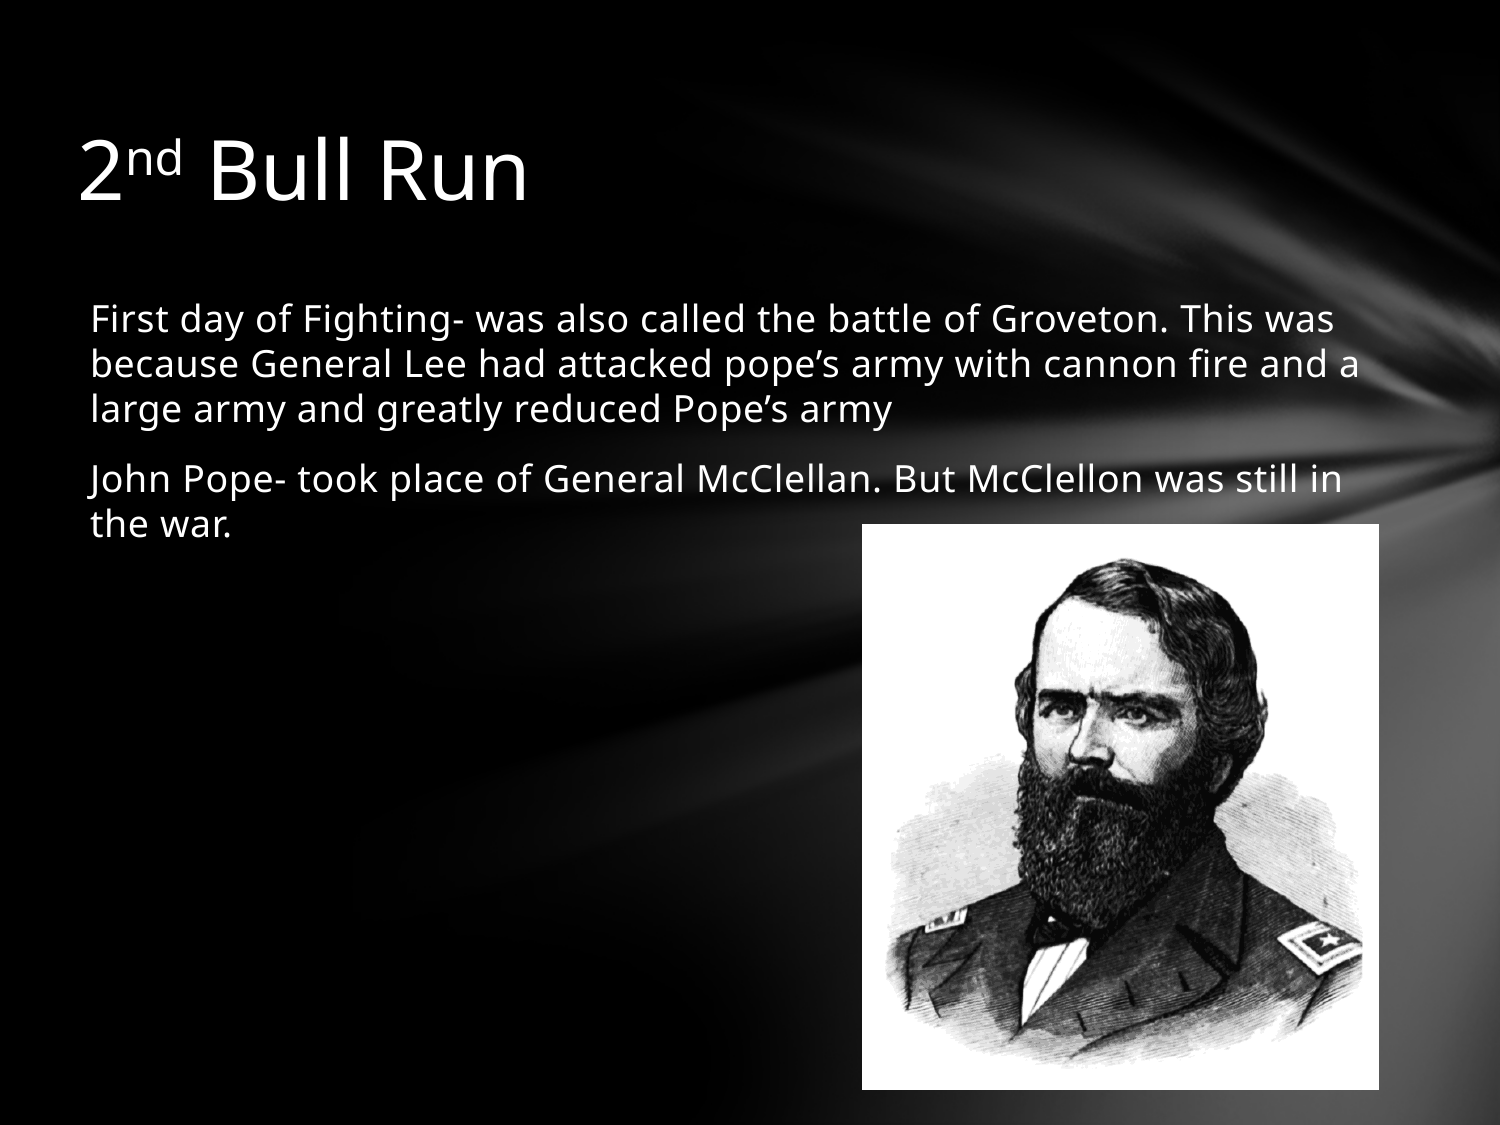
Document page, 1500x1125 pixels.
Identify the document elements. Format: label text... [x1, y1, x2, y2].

picture [862, 524, 1379, 1091]
title 2nd Bull Run [62, 37, 1413, 225]
list First day of Fighting- was also called the battle of Groveton. This was because General Lee had attacked pope’s army with cannon fire and a large army and greatly reduced Pope’s army John Pope- took place of General McClellan. But McClellon was still in the war. [75, 287, 1425, 1030]
